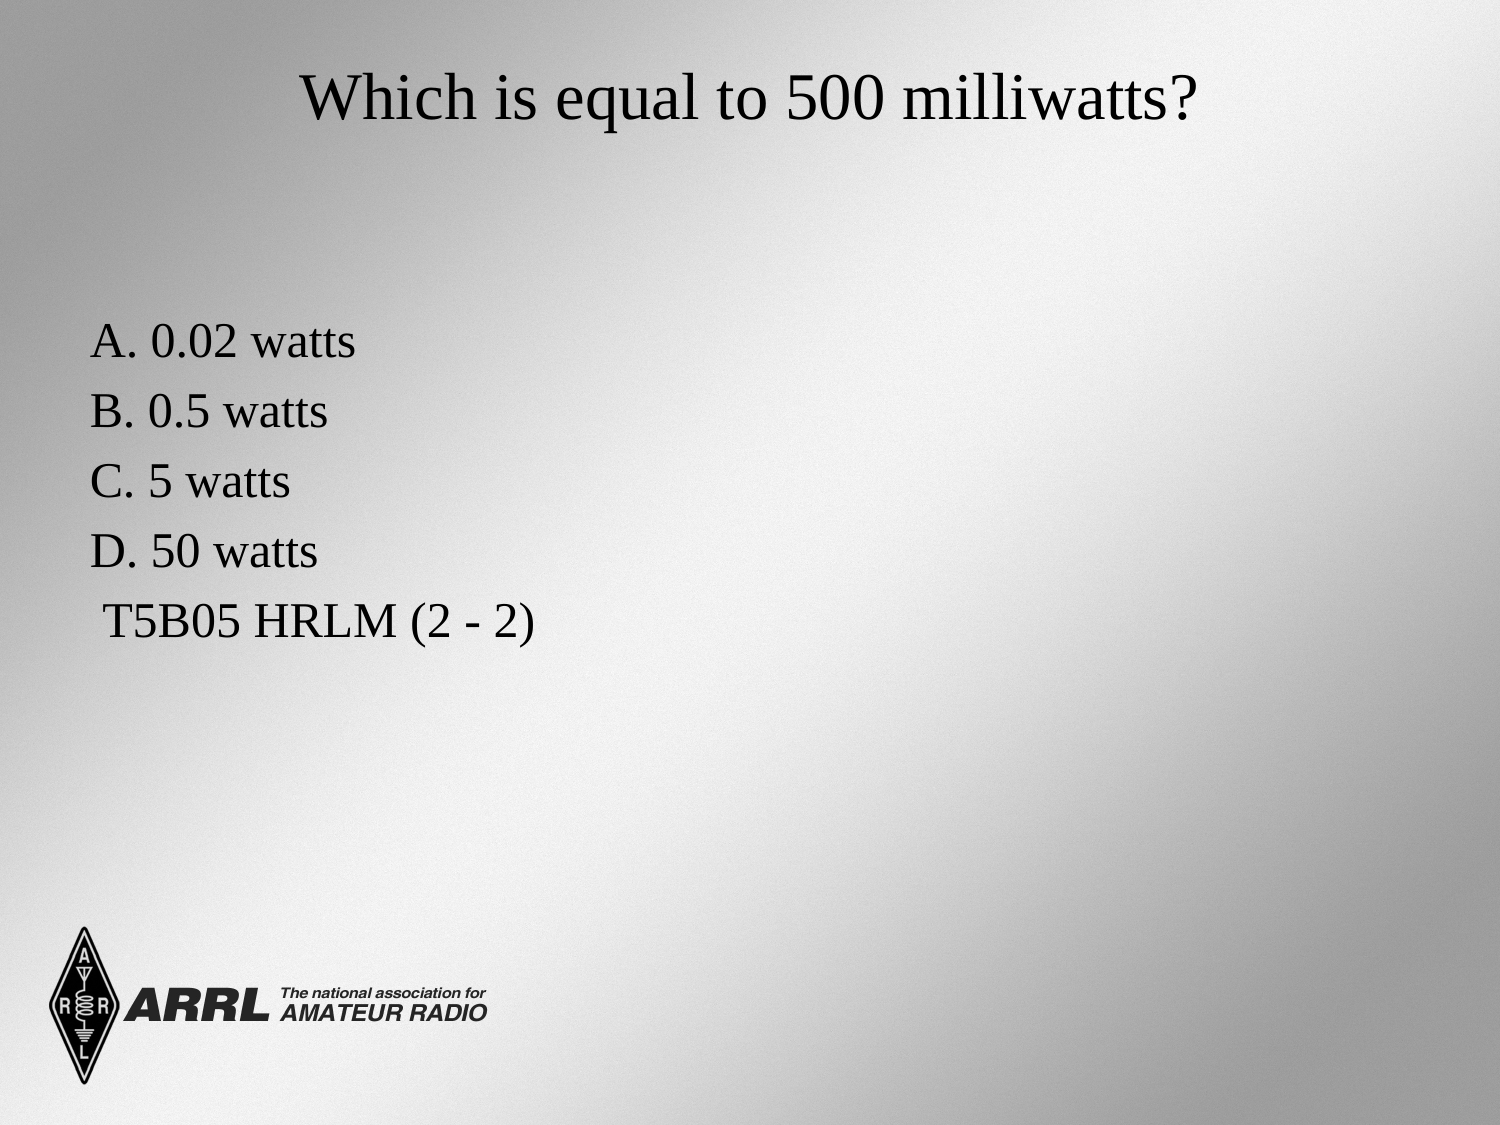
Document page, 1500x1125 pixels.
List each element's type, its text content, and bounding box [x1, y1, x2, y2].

list A. 0.02 watts B. 0.5 watts C. 5 watts D. 50 watts T5B05 HRLM (2 - 2) [75, 299, 1425, 1005]
picture [0, 0, 1500, 1125]
title Which is equal to 500 milliwatts? [75, 45, 1425, 233]
